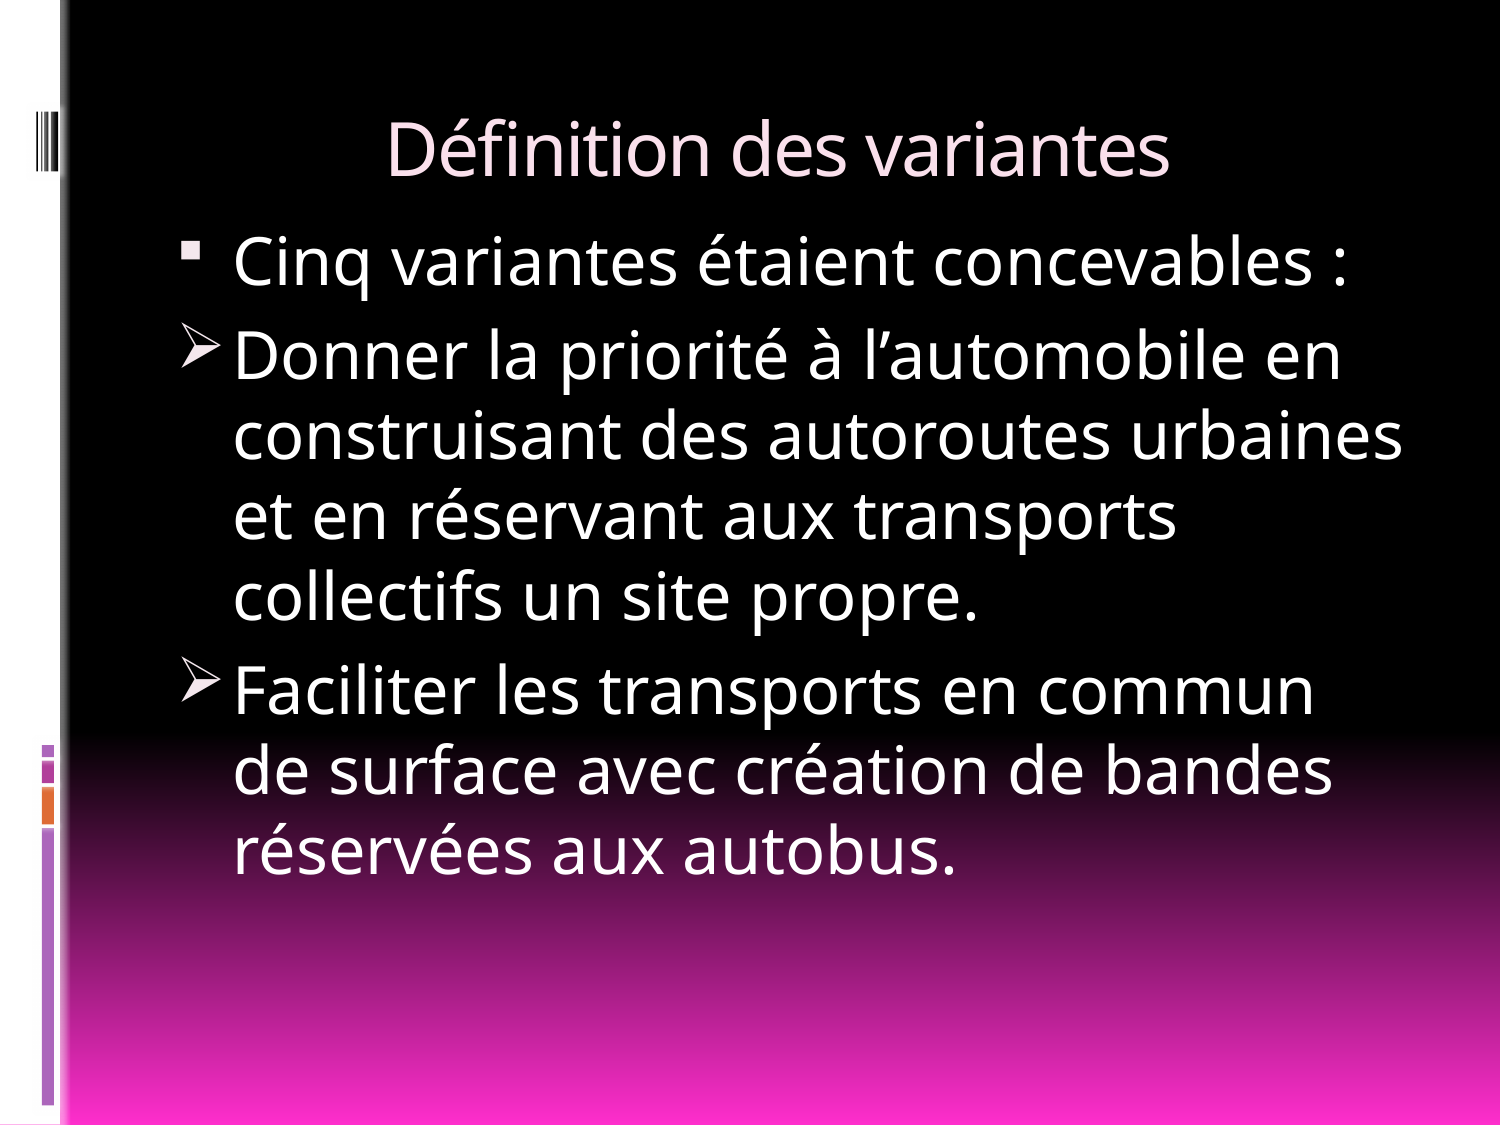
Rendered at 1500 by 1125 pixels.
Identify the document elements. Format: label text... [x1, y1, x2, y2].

title Définition des variantes [150, 93, 1425, 210]
list Cinq variantes étaient concevables : Donner la priorité à l’automobile en construisant des autoroutes urbaines et en réservant aux transports collectifs un site propre. Faciliter les transports en commun de surface avec création de bandes réservées aux autobus. [150, 210, 1425, 1043]
